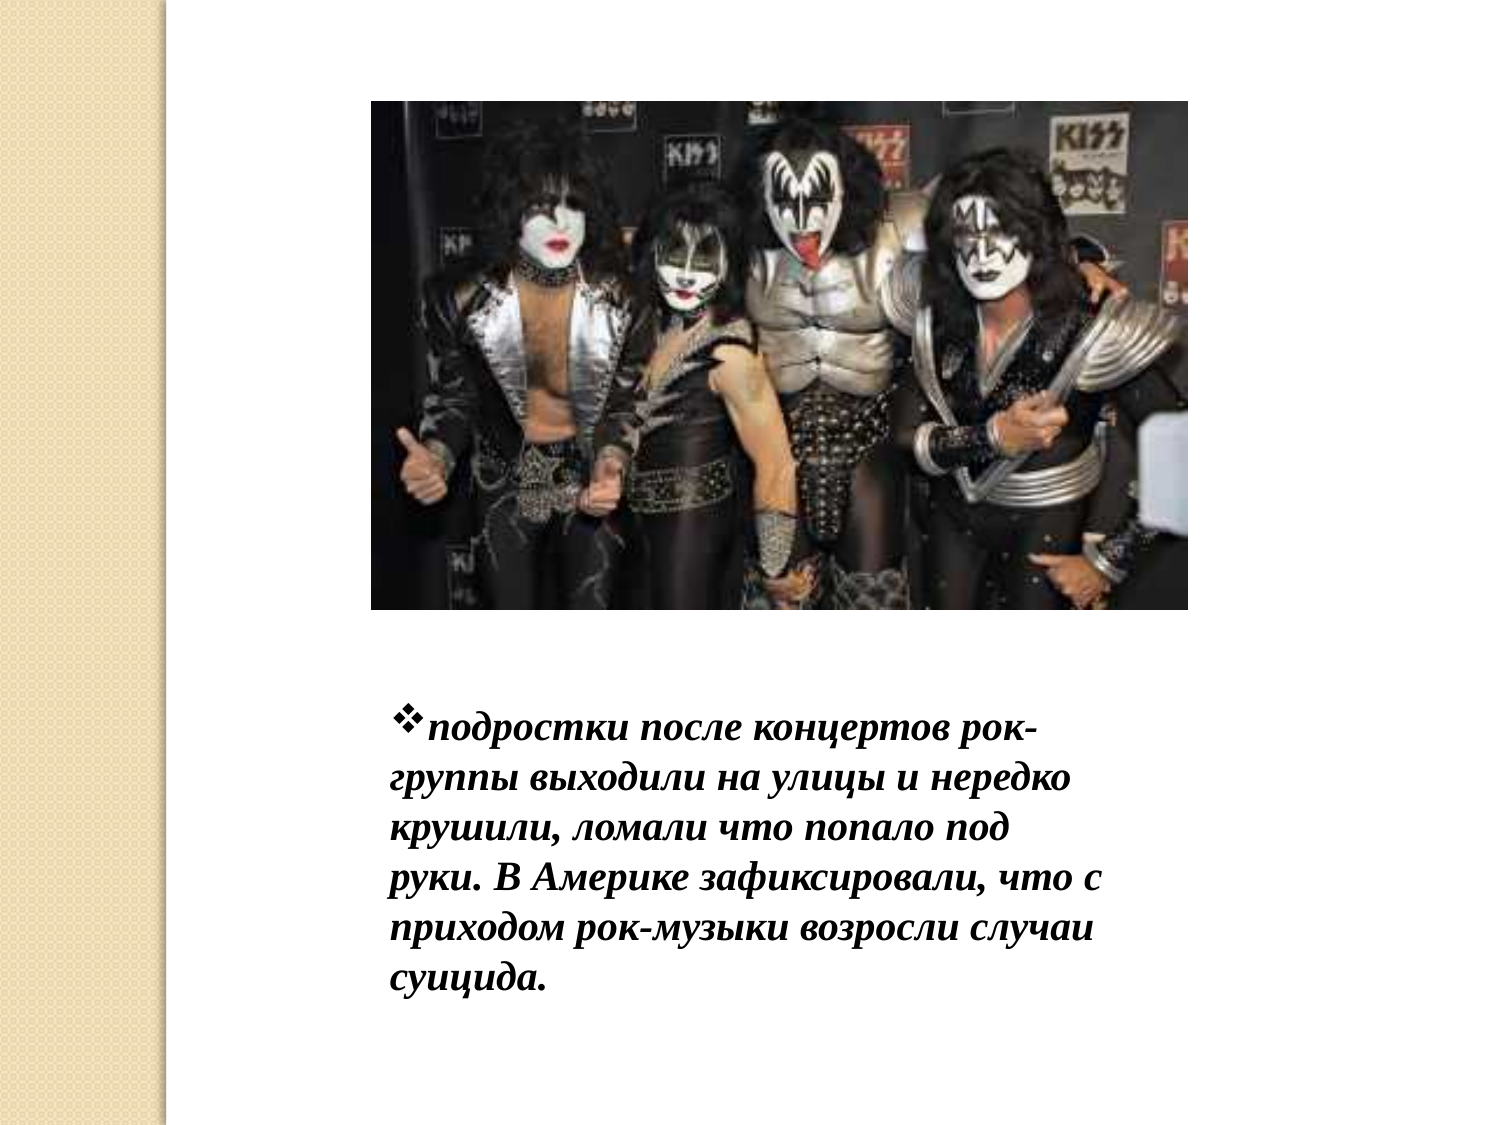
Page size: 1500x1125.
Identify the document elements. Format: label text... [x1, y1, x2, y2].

picture [371, 101, 1188, 610]
text_box подростки после концертов рок-группы выходили на улицы и нередко крушили, ломали что попало под руки. В Америке зафиксировали, что с приходом рок-музыки возросли случаи суицида. [374, 621, 1125, 1125]
